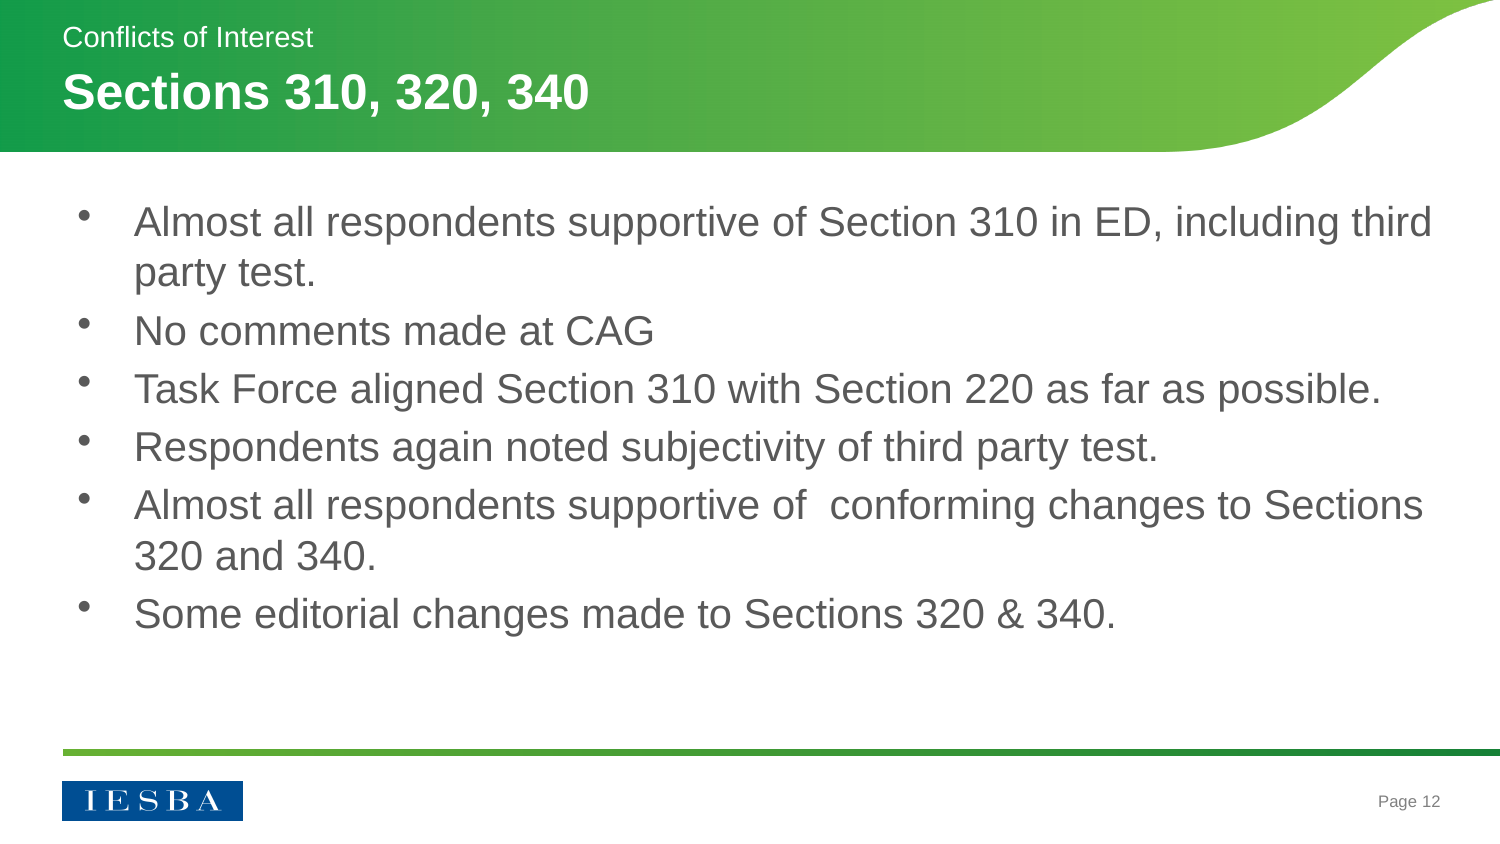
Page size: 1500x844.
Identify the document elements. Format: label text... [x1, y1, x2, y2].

subtitle Conflicts of Interest [62, 18, 500, 47]
list Almost all respondents supportive of Section 310 in ED, including third party test. No comments made at CAG Task Force aligned Section 310 with Section 220 as far as possible. Respondents again noted subjectivity of third party test. Almost all respondents supportive of conforming changes to Sections 320 and 340. Some editorial changes made to Sections 320 & 340. [62, 187, 1450, 694]
title Sections 310, 320, 340 [62, 56, 1300, 122]
picture [0, 0, 1497, 152]
picture [62, 781, 243, 821]
